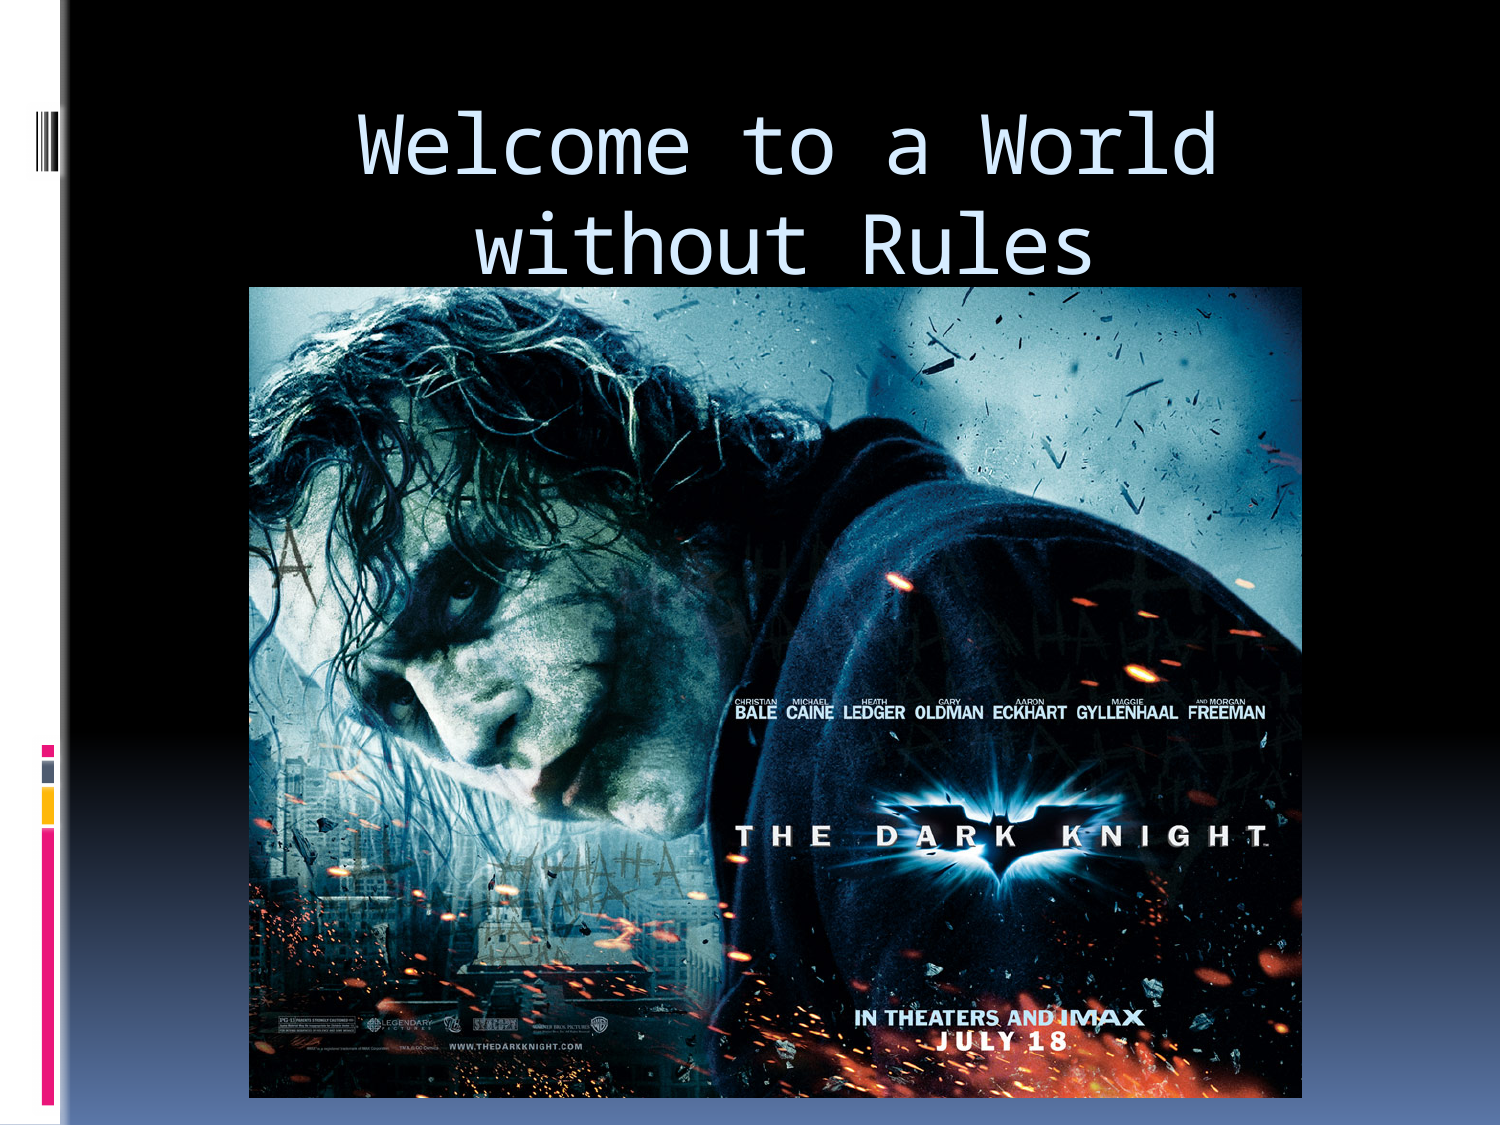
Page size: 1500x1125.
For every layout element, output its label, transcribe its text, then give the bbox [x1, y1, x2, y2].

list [249, 286, 1302, 1099]
title Welcome to a World without Rules [150, 83, 1425, 234]
